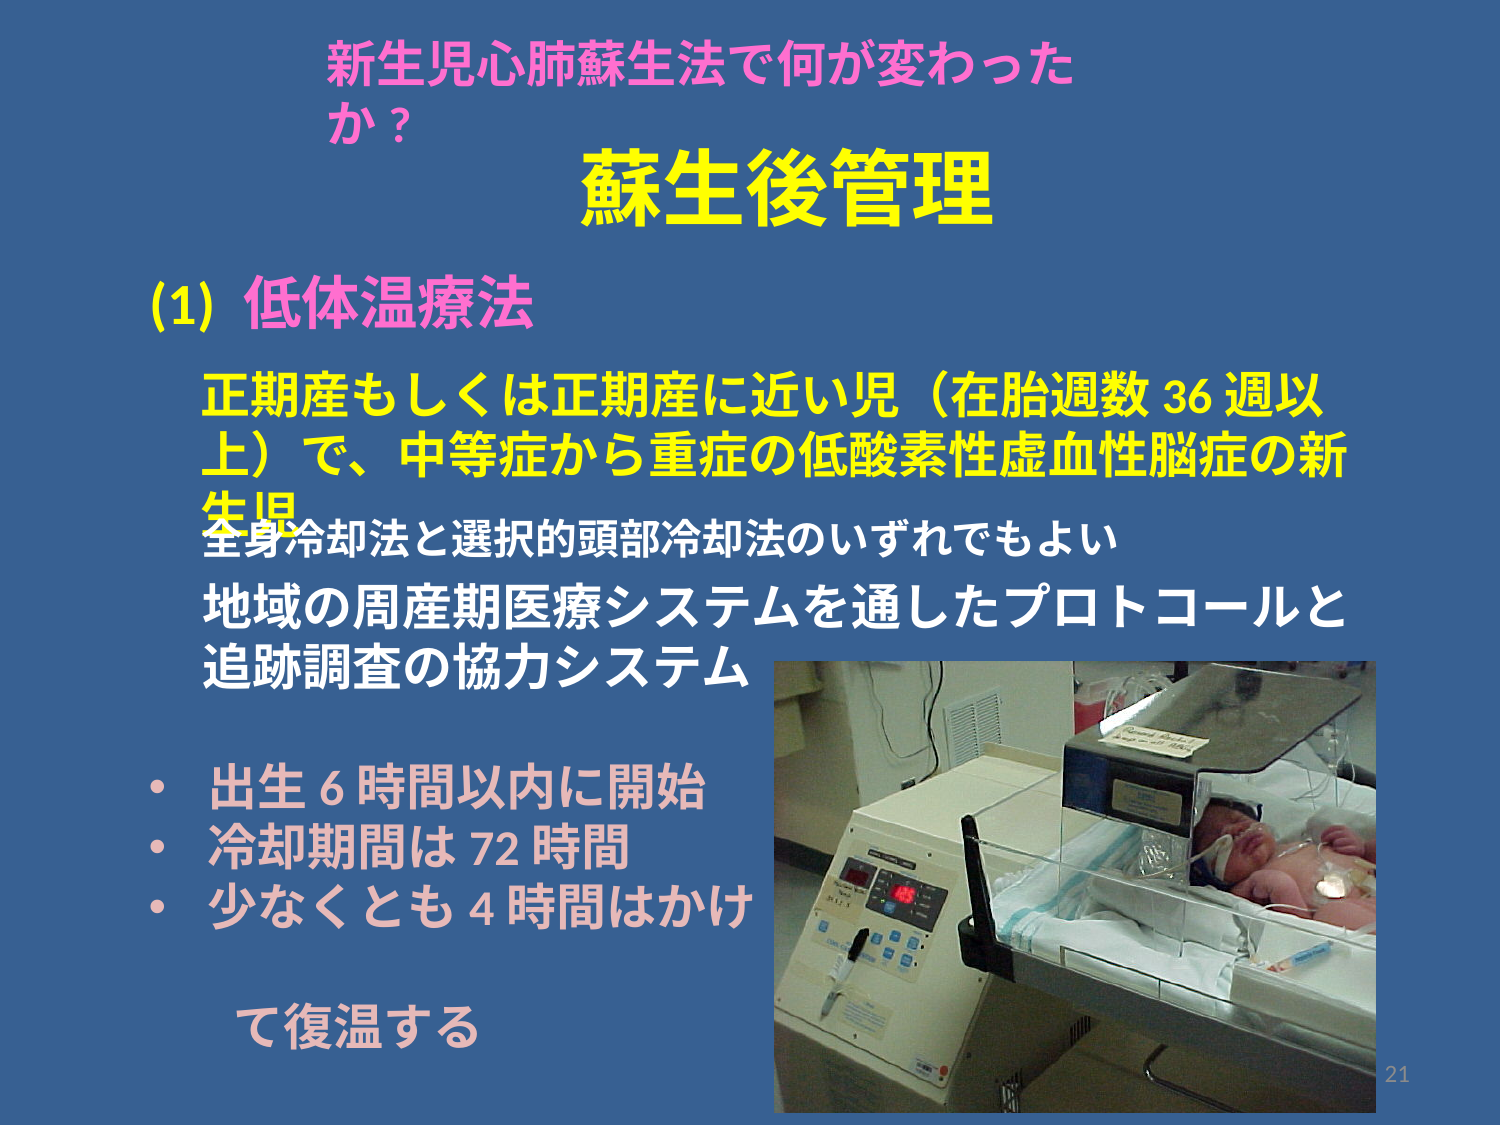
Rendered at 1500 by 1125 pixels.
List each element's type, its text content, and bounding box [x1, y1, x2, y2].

slide_number 21 [1382, 1042, 1425, 1103]
text_box 新生児心肺蘇生法で何が変わったか? [311, 24, 1175, 160]
text_box 出生6時間以内に開始 冷却期間は72時間 少なくとも4時間はかけ て復温する [94, 748, 775, 1124]
text_box 正期産もしくは正期産に近い児（在胎週数36週以上）で、中等症から重症の低酸素性虚血性脳症の新生児 [185, 355, 1376, 551]
text_box 地域の周産期医療システムを通したプロトコールと追跡調査の協力システム [187, 568, 1410, 703]
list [774, 661, 1377, 1113]
text_box (1) 低体温療法 [135, 259, 1273, 344]
text_box 蘇生後管理 [74, 91, 1425, 237]
text_box 全身冷却法と選択的頭部冷却法のいずれでもよい [186, 505, 1143, 571]
